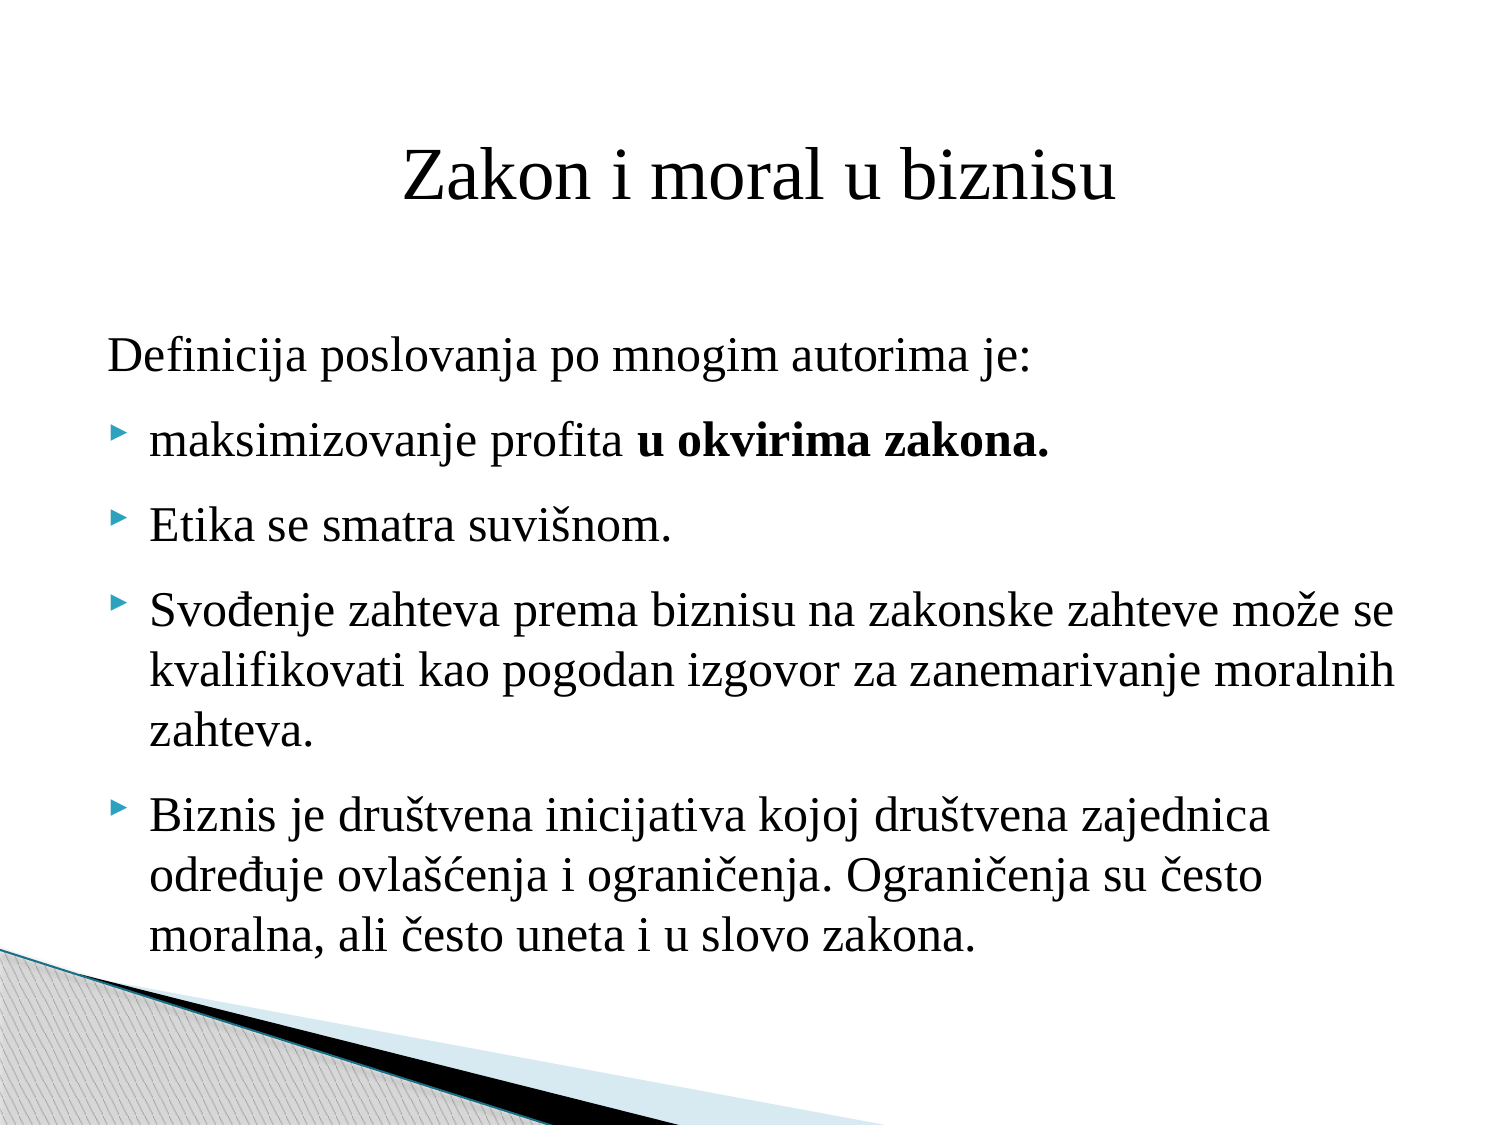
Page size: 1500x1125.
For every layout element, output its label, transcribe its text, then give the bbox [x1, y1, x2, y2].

list Zakon i moral u biznisu Definicija poslovanja po mnogim autorima je: maksimizovanje profita u okvirima zakona. Etika se smatra suvišnom. Svođenje zahteva prema biznisu na zakonske zahteve može se kvalifikovati kao pogodan izgovor za zanemarivanje moralnih zahteva. Biznis je društvena inicijativa kojoj društvena zajednica određuje ovlašćenja i ograničenja. Ograničenja su često moralna, ali često uneta i u slovo zakona. [74, 116, 1426, 950]
